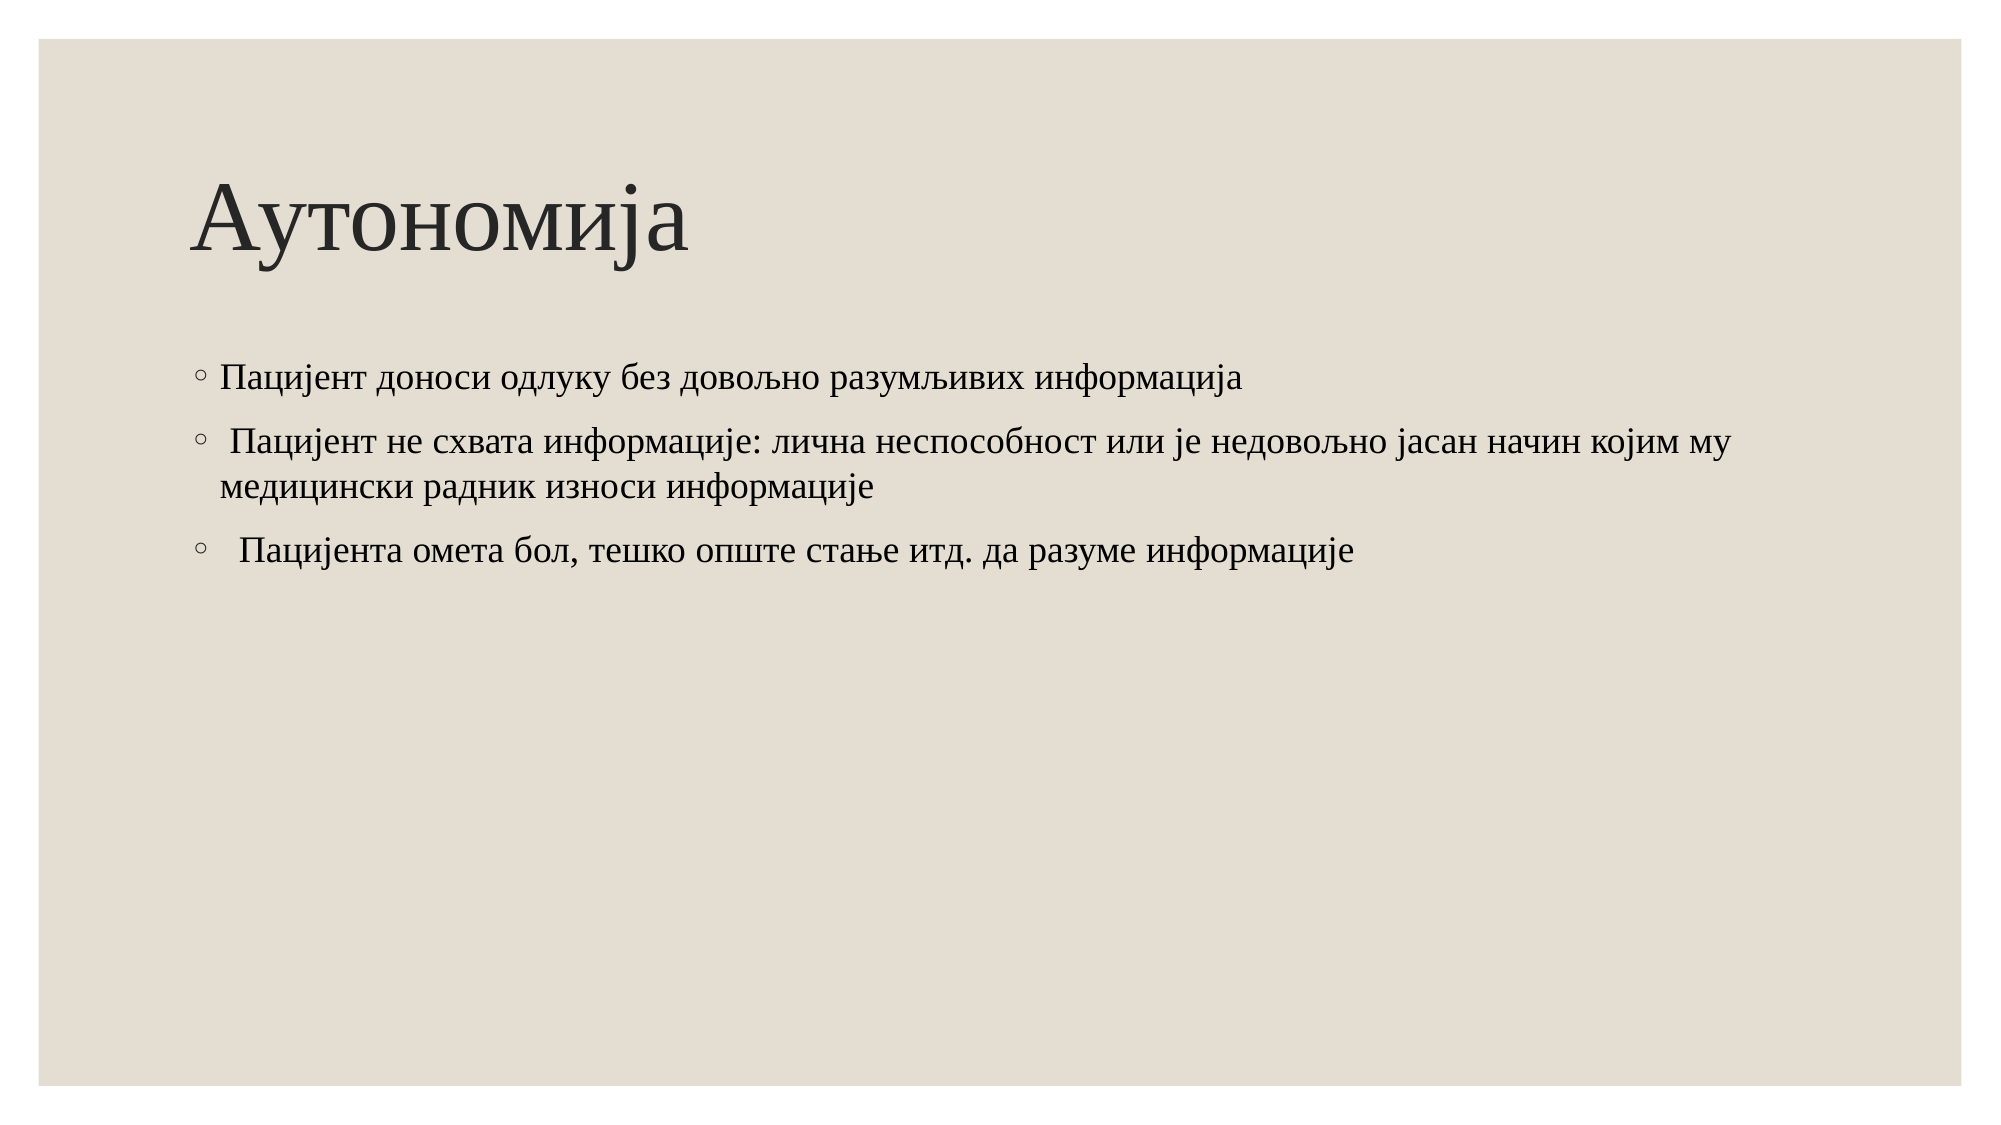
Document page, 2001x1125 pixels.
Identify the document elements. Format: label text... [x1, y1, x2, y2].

title Аутономија [174, 105, 1825, 331]
list Пацијент доноси одлуку без довољно разумљивих информација Пацијент не схвата информације: лична неспособност или је недовољно јасан начин којим му медицински радник износи информације Пацијента омета бол, тешко опште стање итд. да разуме информације [174, 345, 1825, 990]
